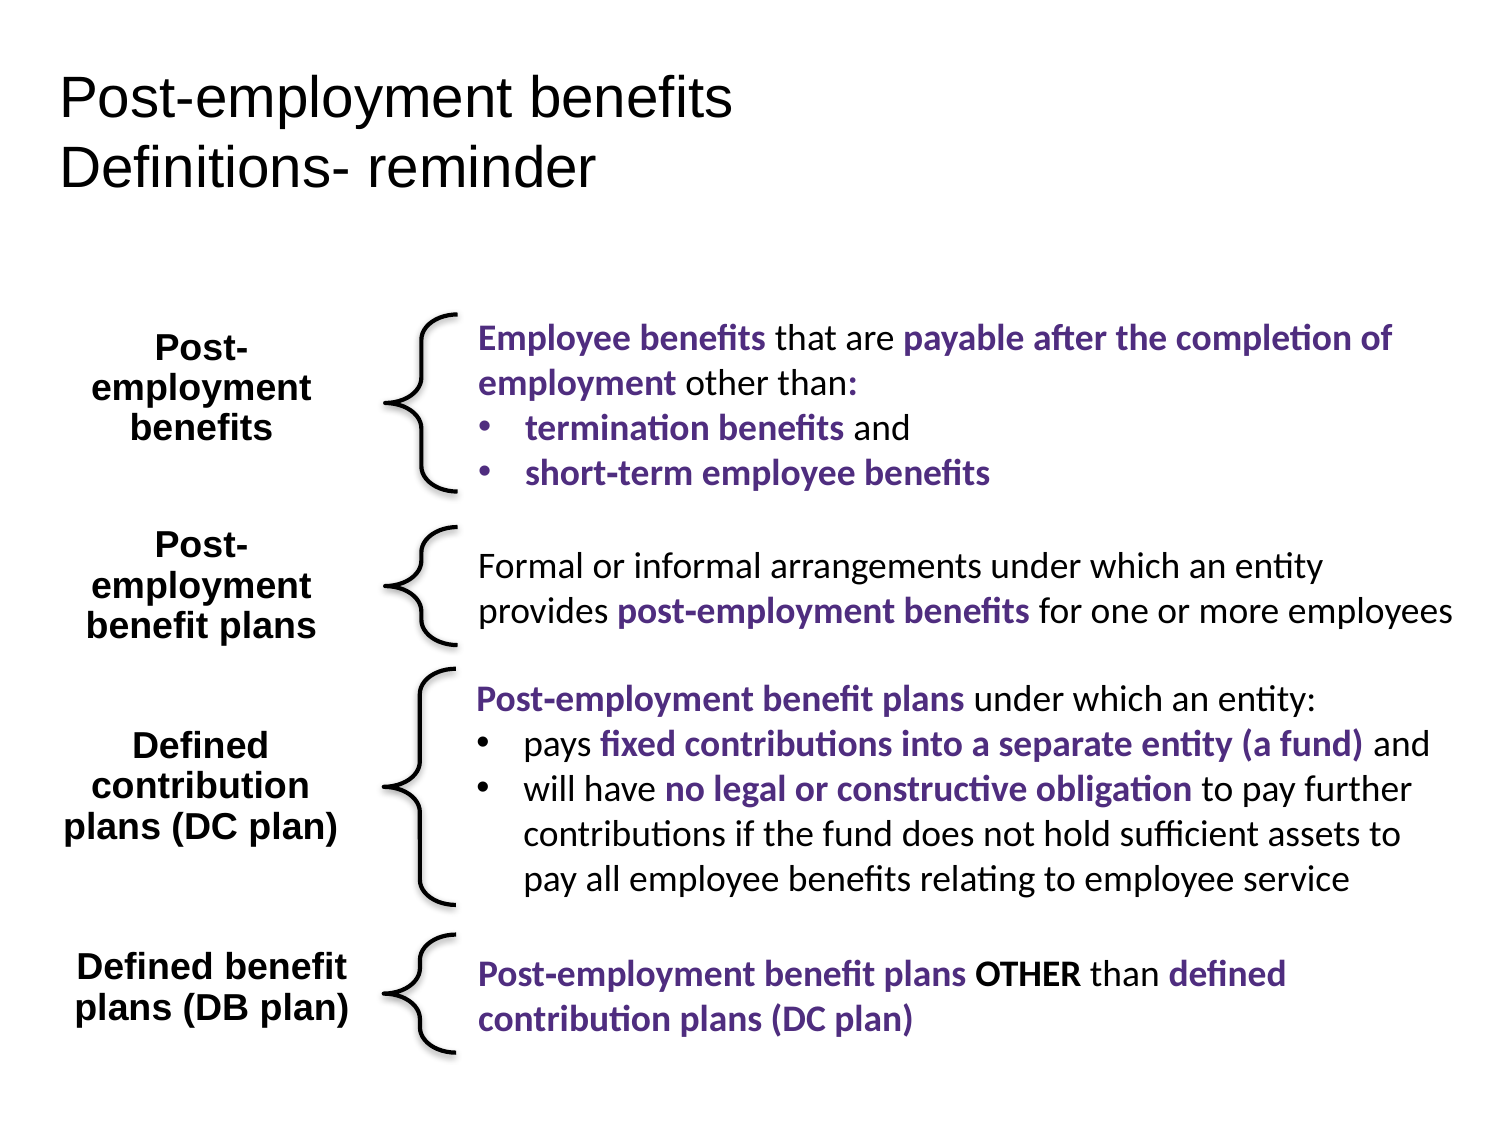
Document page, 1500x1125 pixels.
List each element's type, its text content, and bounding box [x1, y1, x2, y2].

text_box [41, 668, 1465, 906]
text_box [40, 314, 1465, 492]
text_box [40, 526, 1465, 646]
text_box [51, 904, 1465, 1071]
title Post-employment benefits Definitions- reminder [58, 58, 1442, 296]
